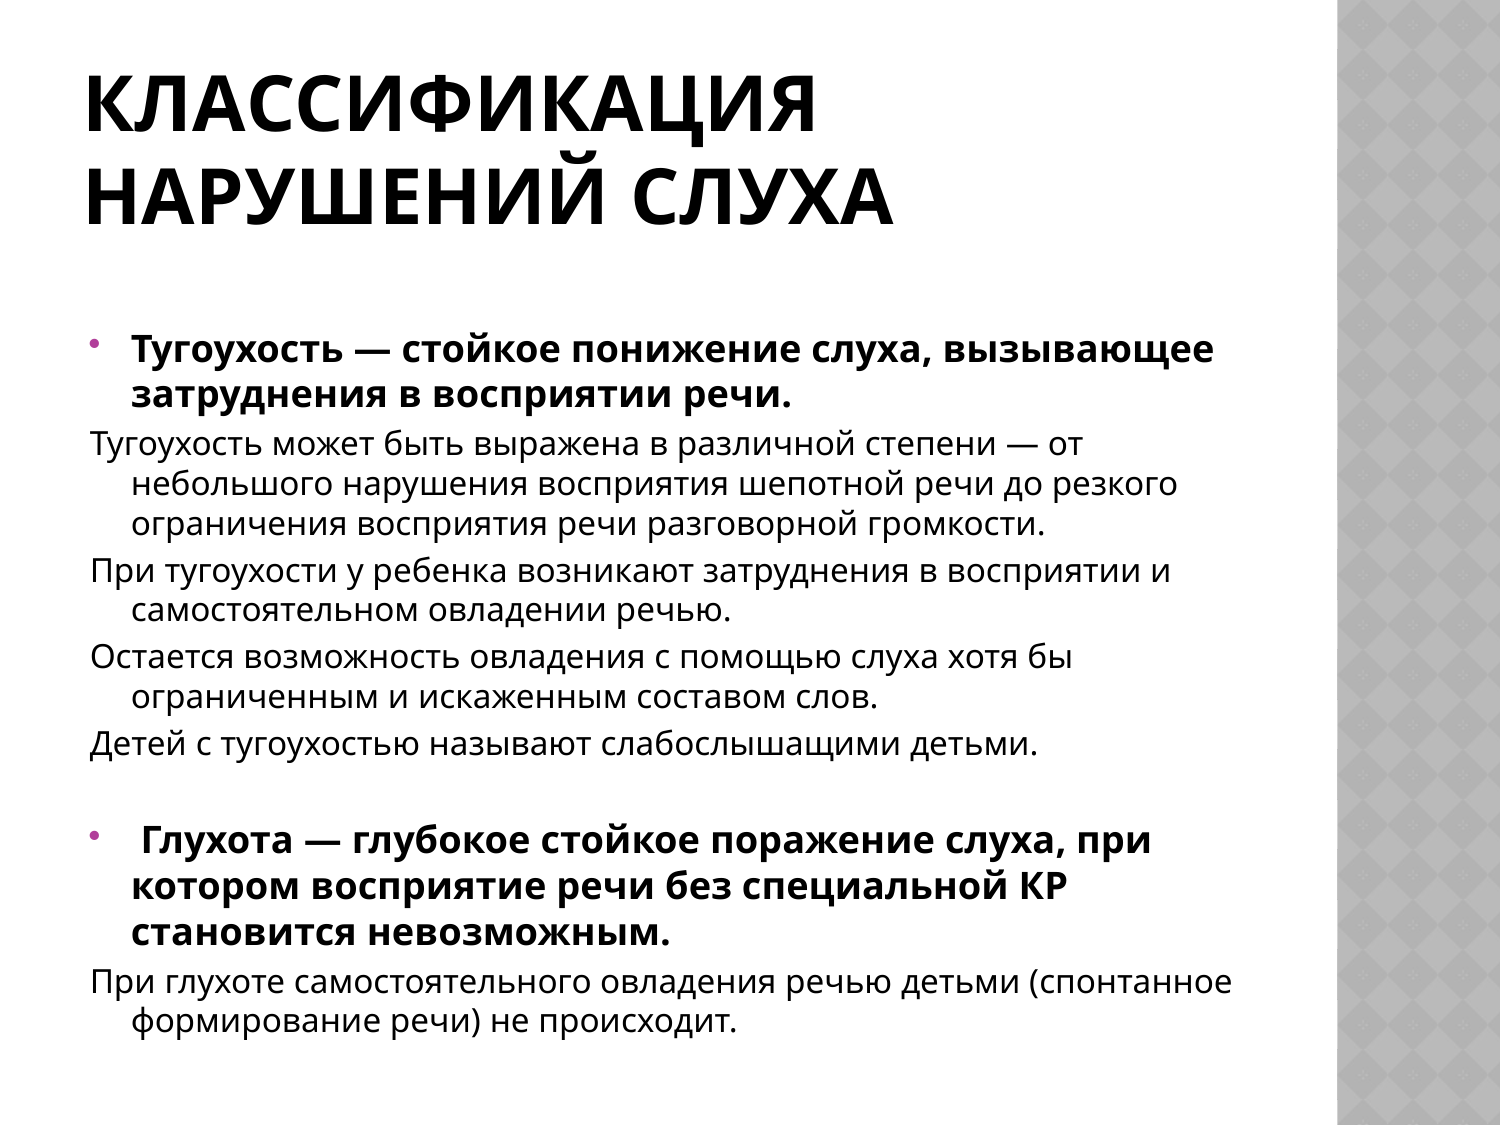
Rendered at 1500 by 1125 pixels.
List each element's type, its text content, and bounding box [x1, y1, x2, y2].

title Классификация нарушений слуха [75, 52, 1263, 240]
list Тугоухость — стойкое понижение слуха, вызывающее затруднения в восприятии речи. Тугоухость может быть выражена в различной степени — от небольшого нарушения восприятия шепотной речи до резкого ограничения восприятия речи разговорной громкости. При тугоухости у ребенка возникают затруднения в восприятии и самостоятельном овладении речью. Остается возможность овладения с помощью слуха хотя бы ограниченным и искаженным составом слов. Детей с тугоухостью называют слабослышащими детьми. Глухота — глубокое стойкое поражение слуха, при котором восприятие речи без специальной КР становится невозможным. При глухоте самостоятельного овладения речью детьми (спонтанное формирование речи) не происходит. [75, 264, 1263, 1059]
